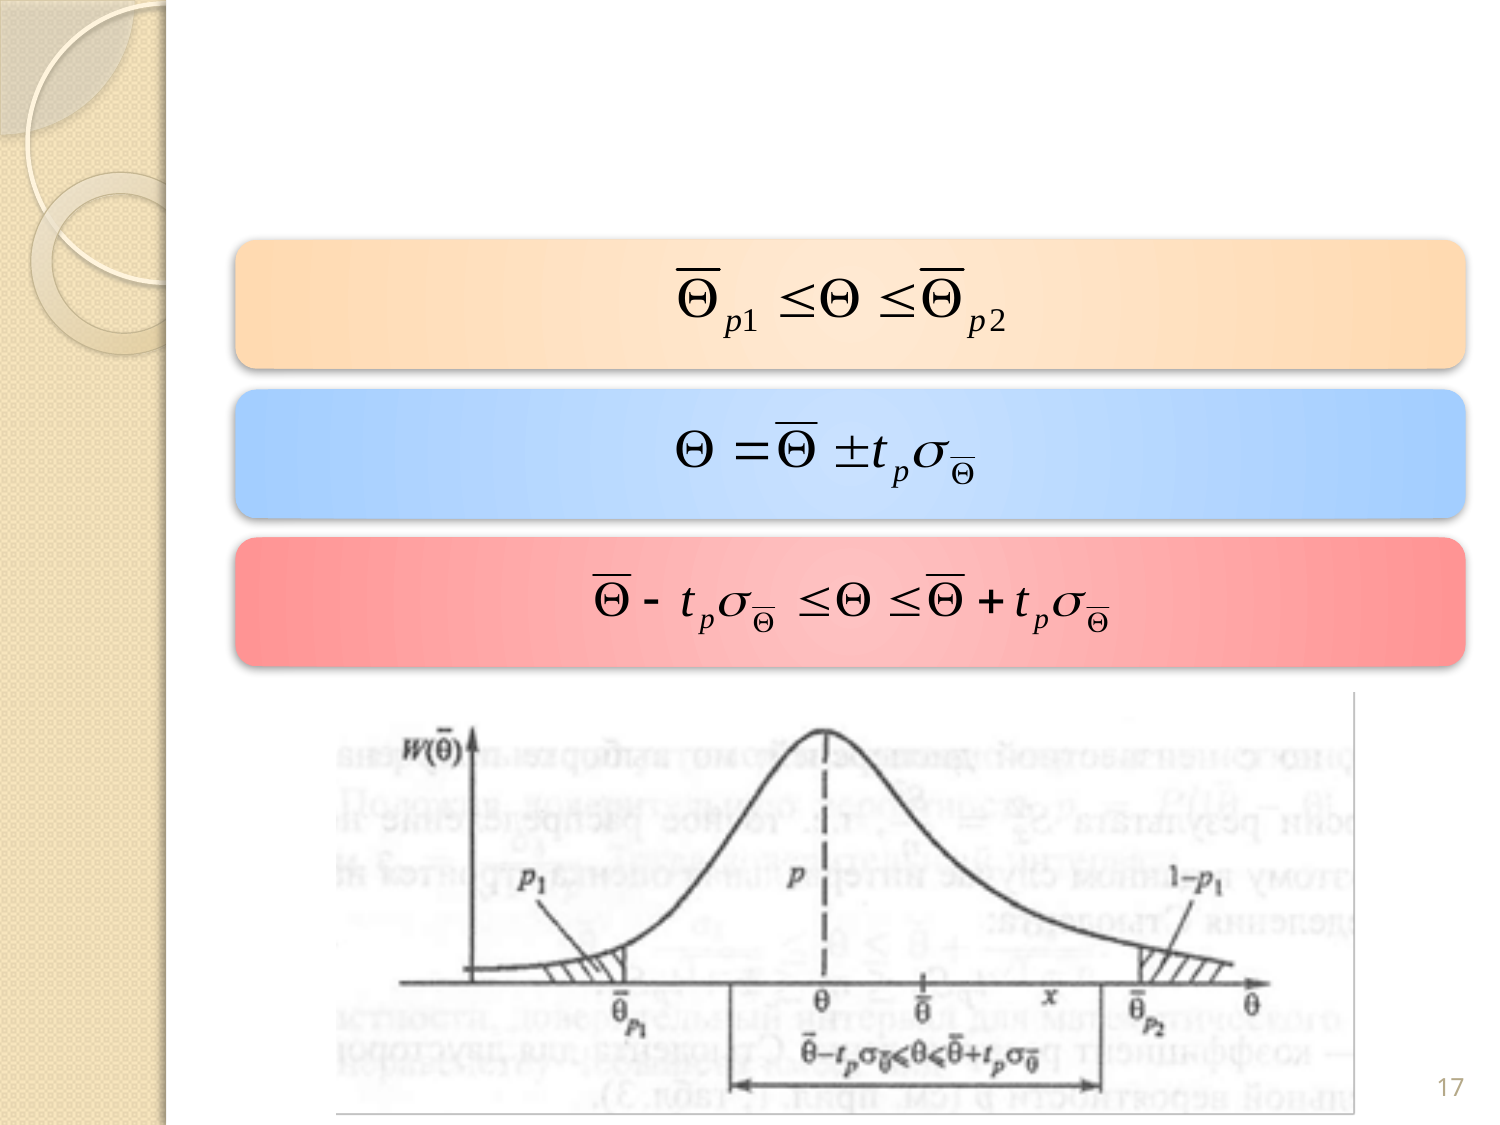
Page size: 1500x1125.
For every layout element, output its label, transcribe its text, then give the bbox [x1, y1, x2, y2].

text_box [666, 408, 987, 500]
slide_number 17 [1413, 1034, 1488, 1113]
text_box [584, 562, 1120, 646]
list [235, 237, 1466, 670]
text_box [666, 255, 1017, 351]
picture [336, 692, 1359, 1118]
